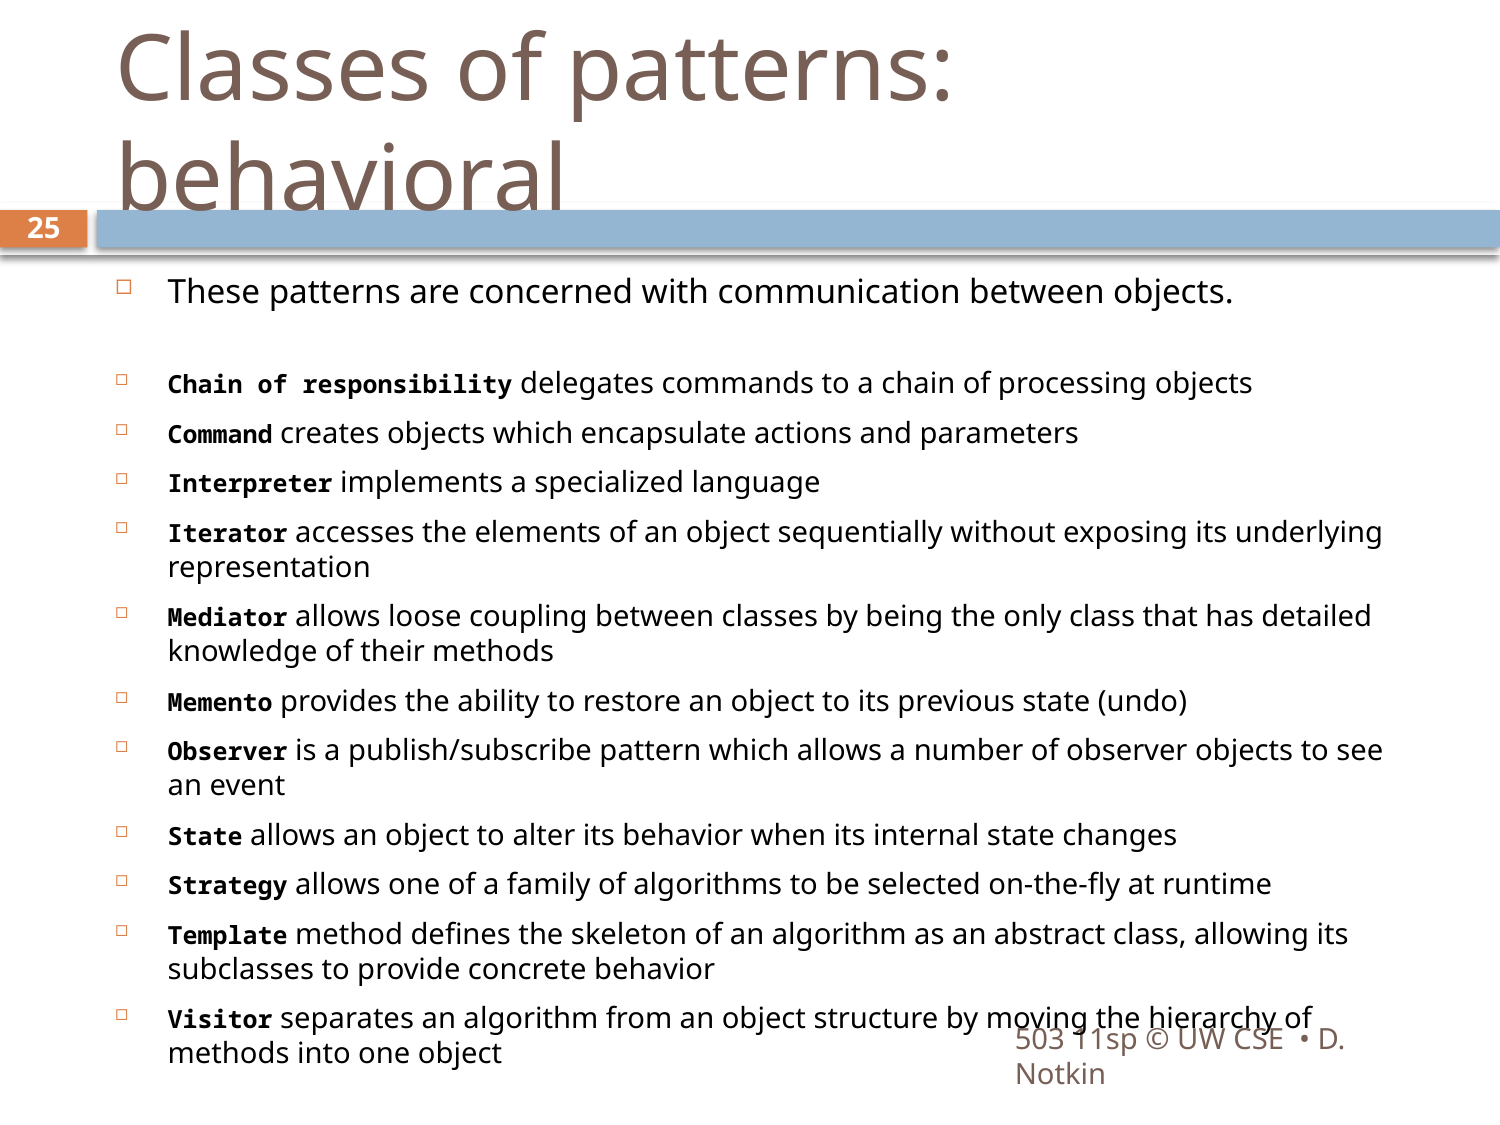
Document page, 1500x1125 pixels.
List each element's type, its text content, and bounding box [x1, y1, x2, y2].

slide_number 503 11sp © UW CSE • D. Notkin [999, 1025, 1438, 1085]
slide_number 25 [0, 208, 88, 249]
list These patterns are concerned with communication between objects. Chain of responsibility delegates commands to a chain of processing objects Command creates objects which encapsulate actions and parameters Interpreter implements a specialized language Iterator accesses the elements of an object sequentially without exposing its underlying representation Mediator allows loose coupling between classes by being the only class that has detailed knowledge of their methods Memento provides the ability to restore an object to its previous state (undo) Observer is a publish/subscribe pattern which allows a number of observer objects to see an event State allows an object to alter its behavior when its internal state changes Strategy allows one of a family of algorithms to be selected on-the-fly at runtime Template method defines the skeleton of an algorithm as an abstract class, allowing its subclasses to provide concrete behavior Visitor separates an algorithm from an object structure by moving the hierarchy of methods into one object [100, 262, 1438, 1000]
title Classes of patterns: behavioral [100, 37, 1438, 200]
